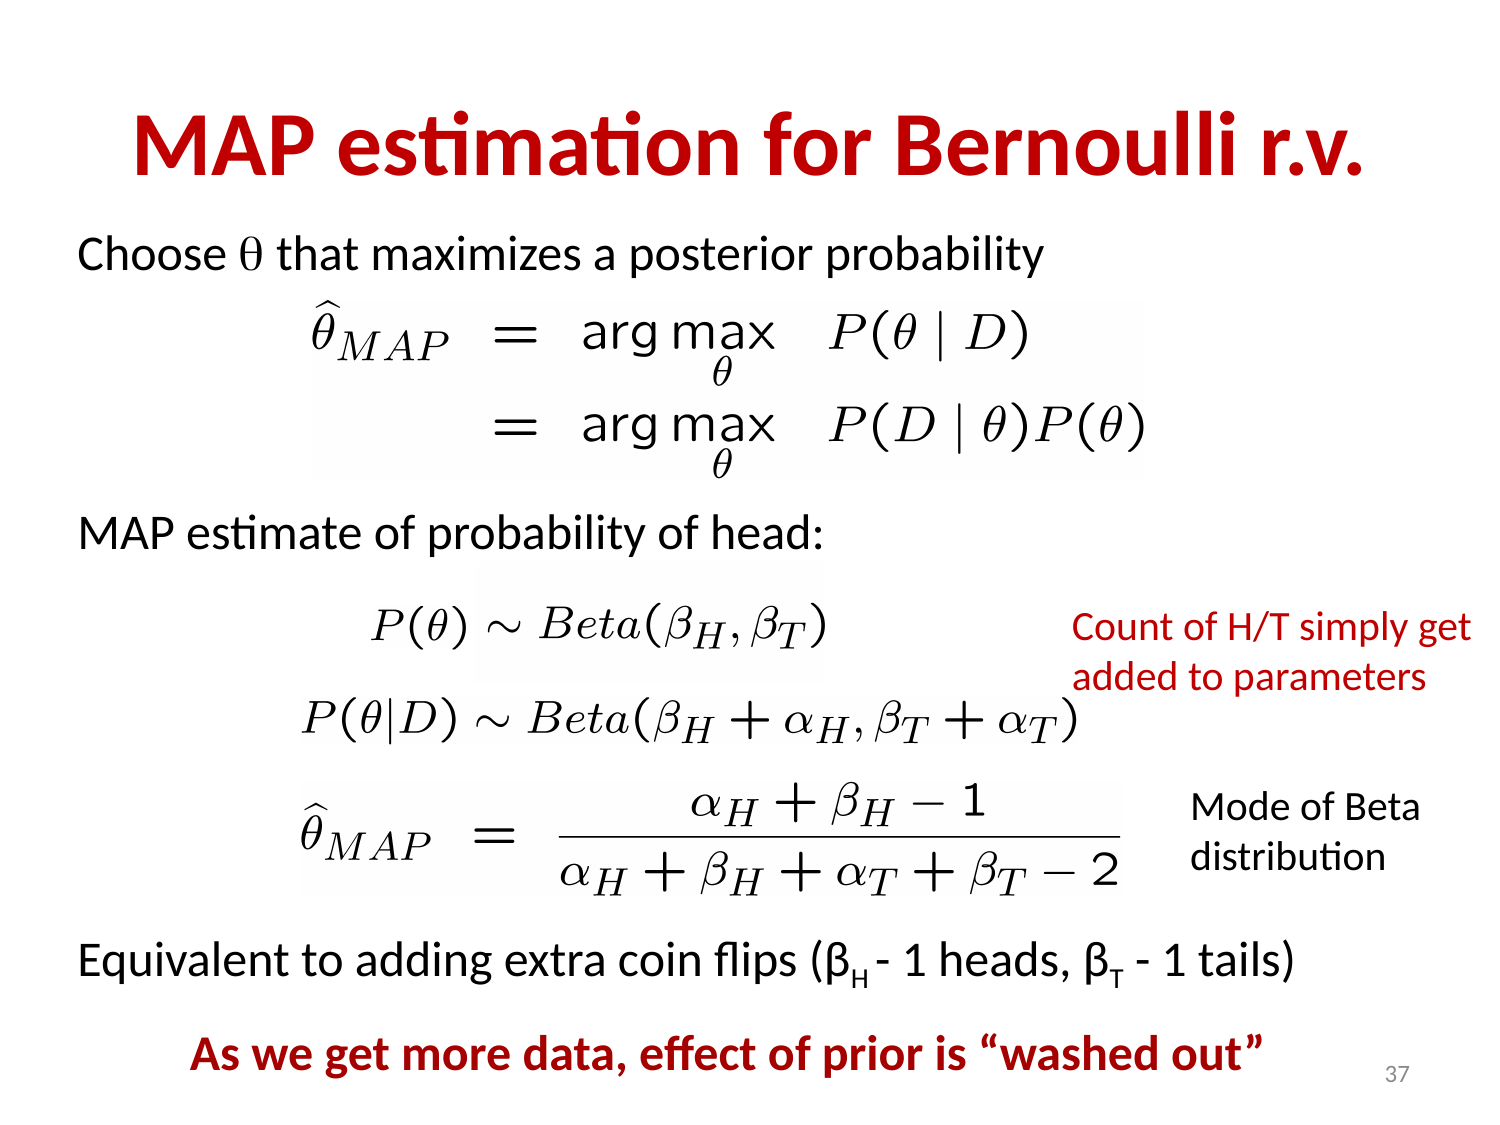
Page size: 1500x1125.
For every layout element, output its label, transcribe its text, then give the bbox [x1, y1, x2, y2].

picture [299, 779, 1122, 896]
title MAP estimation for Bernoulli r.v. [75, 45, 1425, 212]
slide_number 37 [1074, 1075, 1425, 1103]
text_box Mode of Beta distribution [1175, 771, 1437, 887]
picture [312, 299, 1144, 480]
text_box Choose  that maximizes a posterior probability MAP estimate of probability of head: Equivalent to adding extra coin flips (βH - 1 heads, βT - 1 tails) [62, 212, 1463, 1075]
picture [370, 605, 466, 650]
text_box As we get more data, effect of prior is “washed out” [175, 1012, 1282, 1088]
picture [474, 562, 826, 685]
picture [299, 696, 1078, 746]
text_box Count of H/T simply get added to parameters [1057, 591, 1500, 707]
